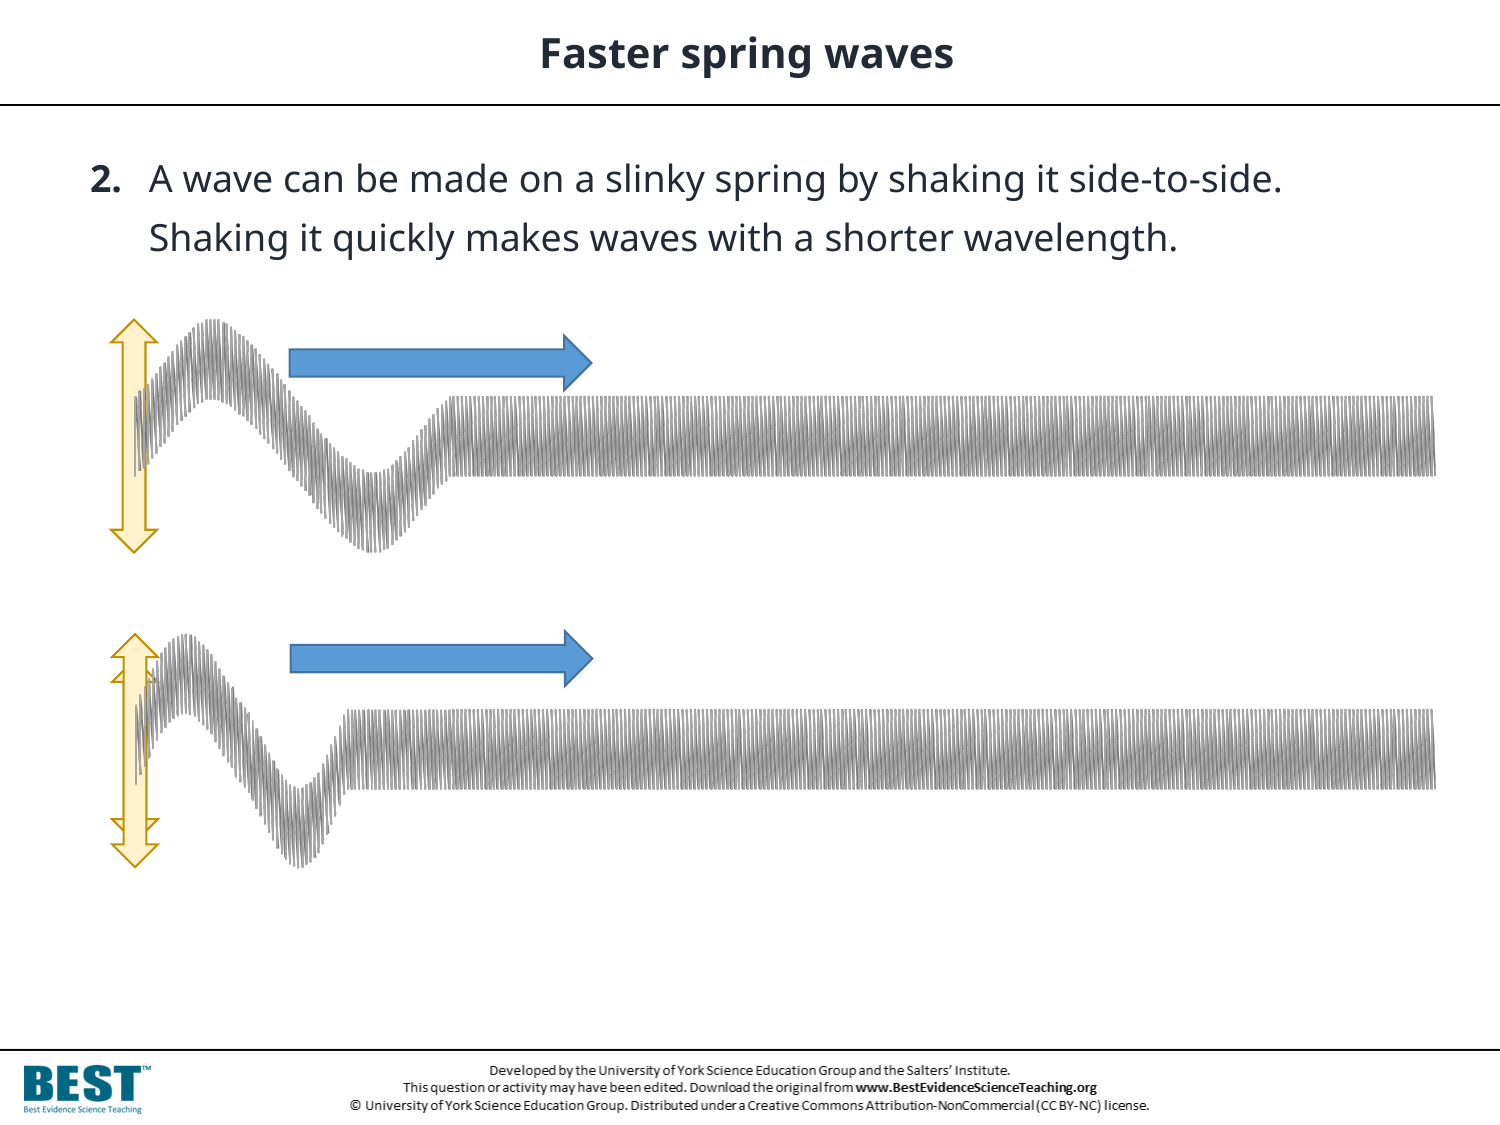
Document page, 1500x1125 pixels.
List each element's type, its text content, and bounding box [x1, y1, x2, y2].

text_box Faster spring waves [23, 4, 1471, 99]
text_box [112, 631, 1436, 869]
picture [0, 104, 1500, 1124]
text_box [111, 319, 1436, 553]
